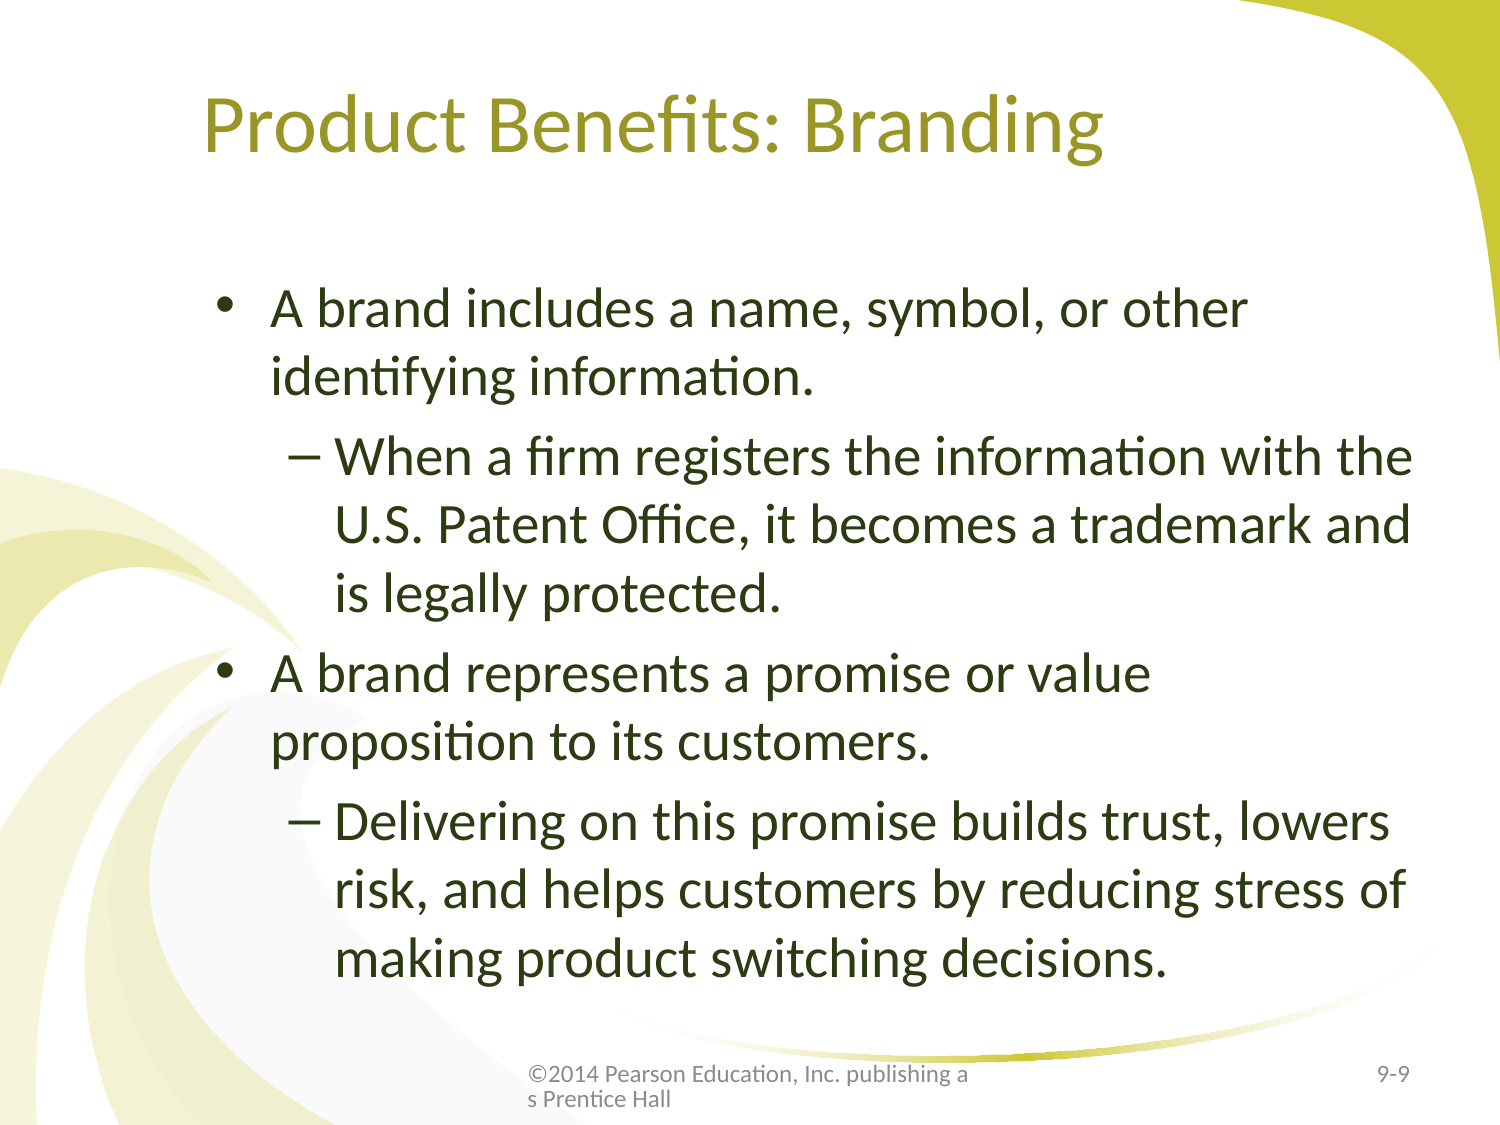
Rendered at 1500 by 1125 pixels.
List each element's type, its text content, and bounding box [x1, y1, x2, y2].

footer ©2014 Pearson Education, Inc. publishing as Prentice Hall [512, 1042, 988, 1103]
slide_number 9-9 [1074, 1042, 1425, 1103]
title Product Benefits: Branding [187, 37, 1438, 200]
list A brand includes a name, symbol, or other identifying information. When a firm registers the information with the U.S. Patent Office, it becomes a trademark and is legally protected. A brand represents a promise or value proposition to its customers. Delivering on this promise builds trust, lowers risk, and helps customers by reducing stress of making product switching decisions. [200, 262, 1438, 1000]
